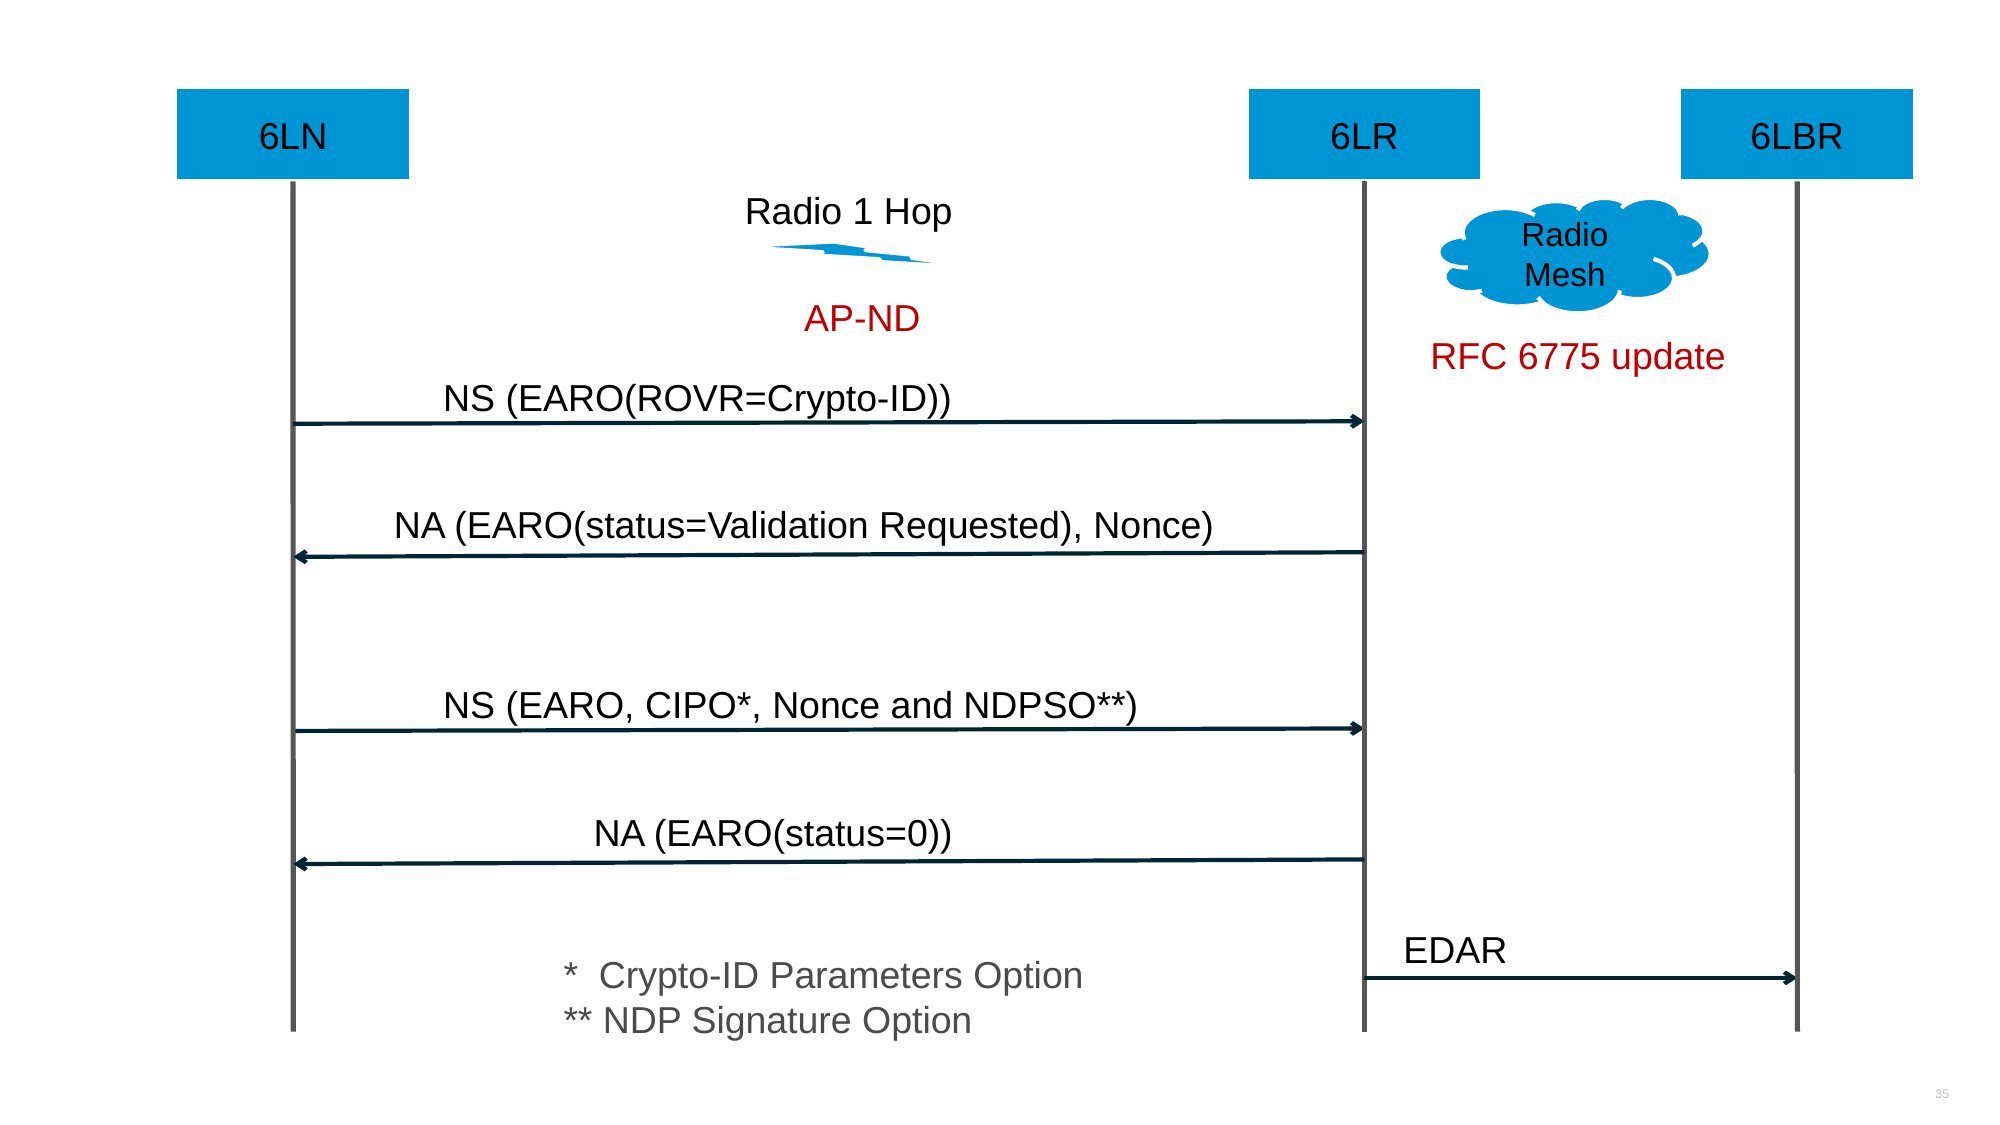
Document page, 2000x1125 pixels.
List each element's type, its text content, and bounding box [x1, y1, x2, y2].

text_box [292, 551, 1365, 558]
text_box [1246, 86, 1483, 1032]
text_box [292, 859, 1365, 865]
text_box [416, 728, 1241, 732]
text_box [1364, 918, 1673, 979]
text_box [1678, 86, 1916, 1032]
text_box NS (EARO(ROVR=Crypto-ID)) [428, 366, 1112, 419]
text_box Radio Mesh [1489, 195, 1672, 316]
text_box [292, 420, 1365, 424]
text_box RFC 6775 update [1489, 324, 1672, 384]
text_box NA (EARO(status=Validation Requested), Nonce) [416, 494, 1240, 550]
text_box * Crypto-ID Parameters Option ** NDP Signature Option [548, 943, 1099, 1049]
text_box AP-ND [681, 286, 1044, 347]
text_box NA (EARO(status=0)) [416, 801, 1240, 857]
text_box Radio 1 Hop [730, 180, 968, 240]
text_box NS (EARO, CIPO*, Nonce and NDPSO**) [428, 674, 1240, 726]
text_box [174, 86, 412, 1032]
text_box [726, 240, 999, 272]
